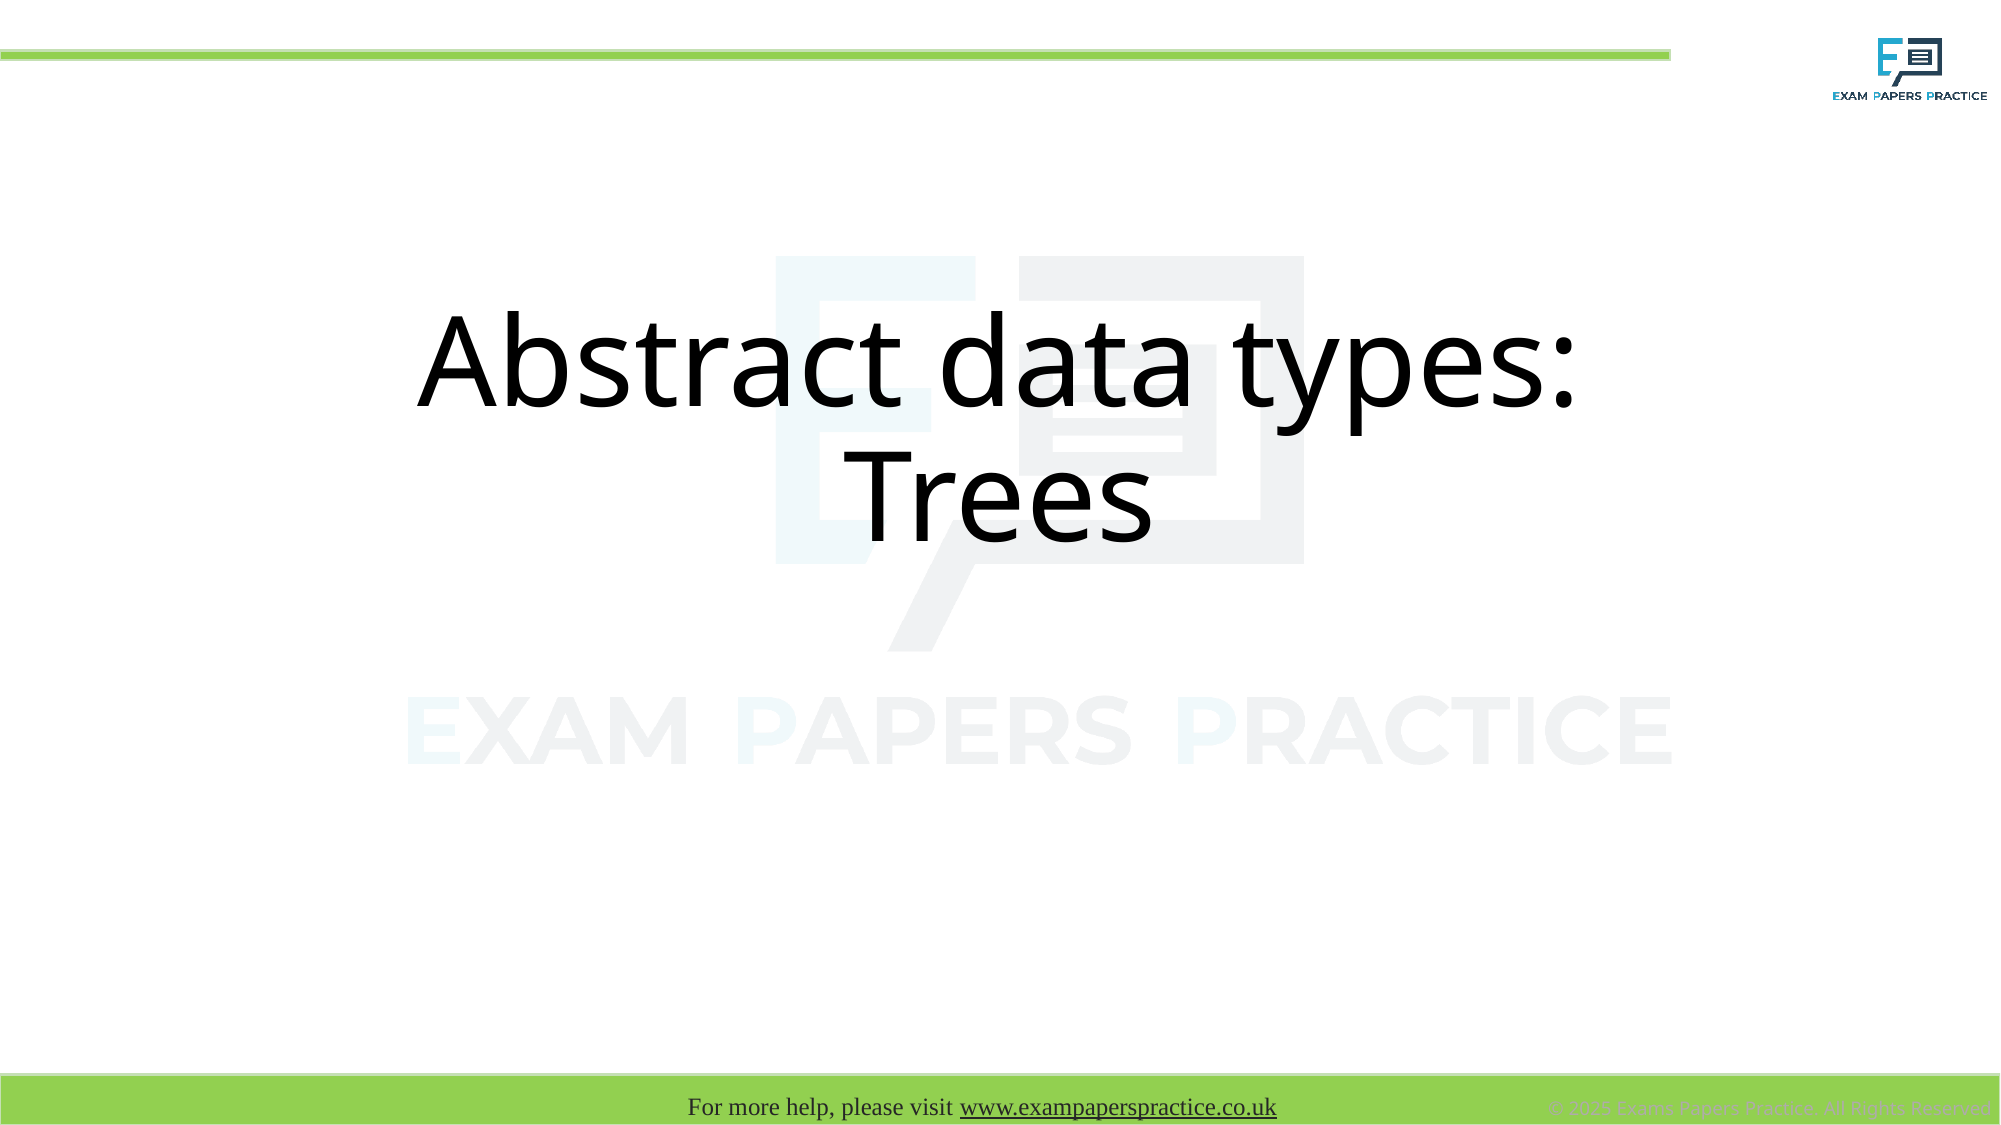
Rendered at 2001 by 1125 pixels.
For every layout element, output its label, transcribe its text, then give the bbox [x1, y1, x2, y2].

title Abstract data types: Trees [249, 184, 1750, 576]
